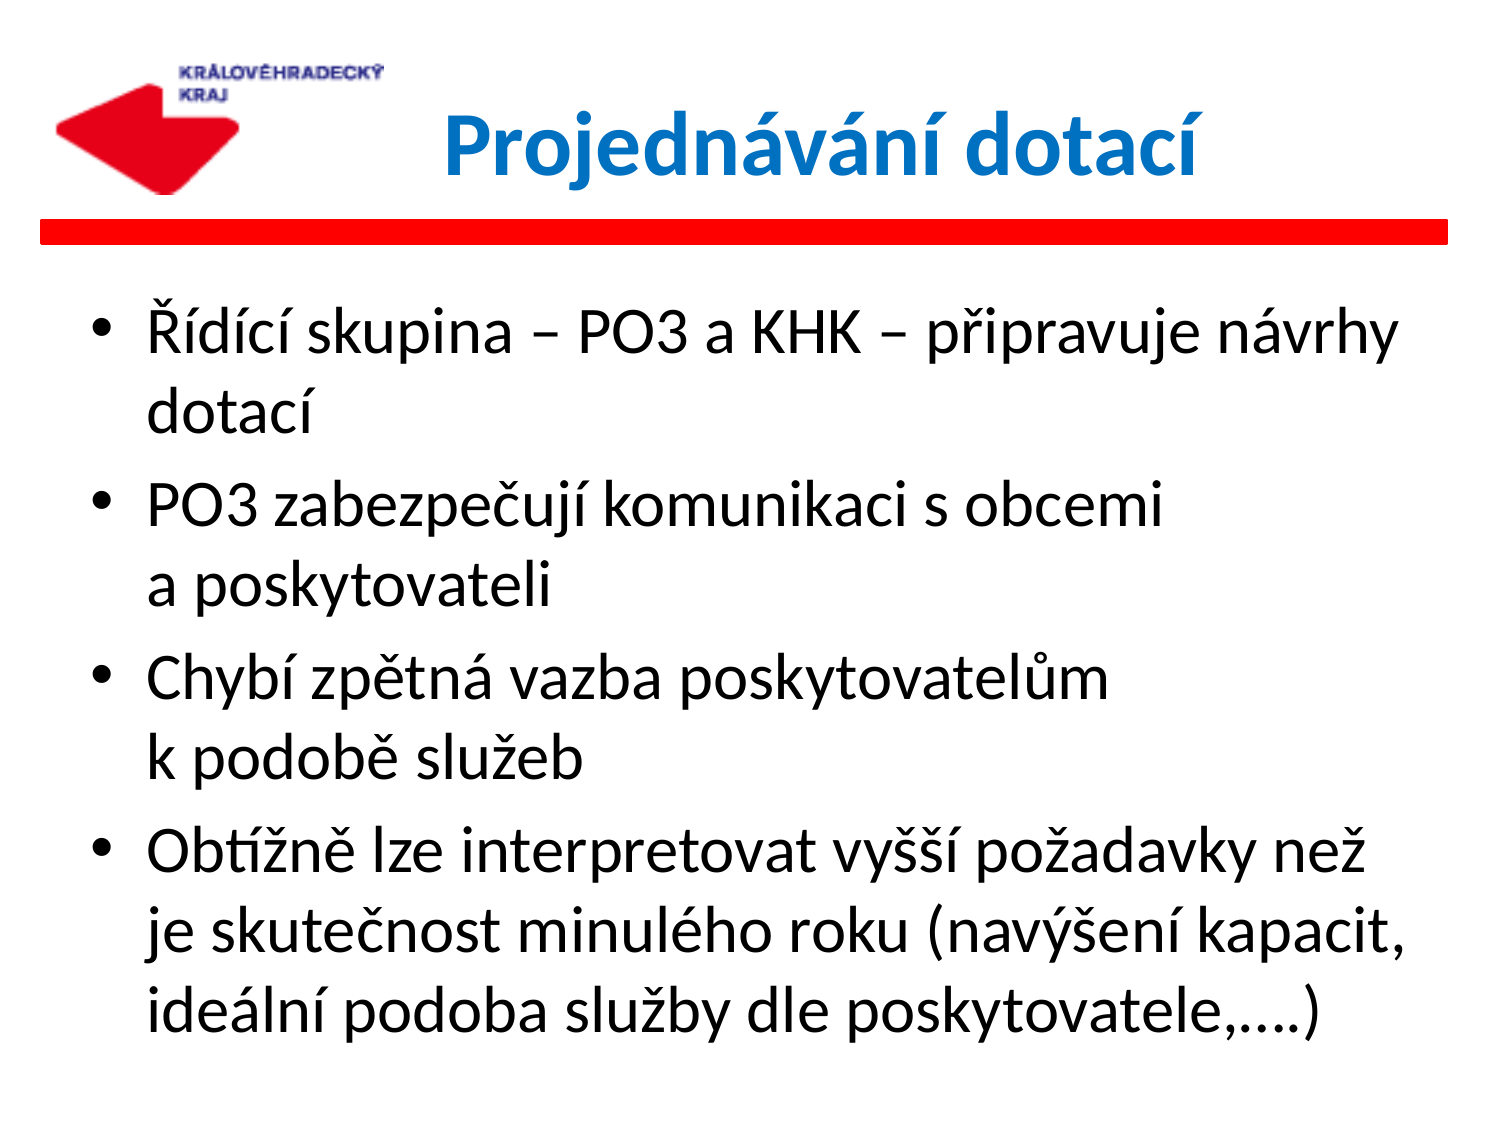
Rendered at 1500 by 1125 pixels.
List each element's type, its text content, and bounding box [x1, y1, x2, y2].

picture [29, 30, 385, 195]
text_box [39, 218, 1449, 245]
list Řídící skupina – PO3 a KHK – připravuje návrhy dotací PO3 zabezpečují komunikaci s obcemi a poskytovateli Chybí zpětná vazba poskytovatelům k podobě služeb Obtížně lze interpretovat vyšší požadavky než je skutečnost minulého roku (navýšení kapacit, ideální podoba služby dle poskytovatele,….) [75, 278, 1425, 1059]
title Projednávání dotací [218, 45, 1425, 218]
